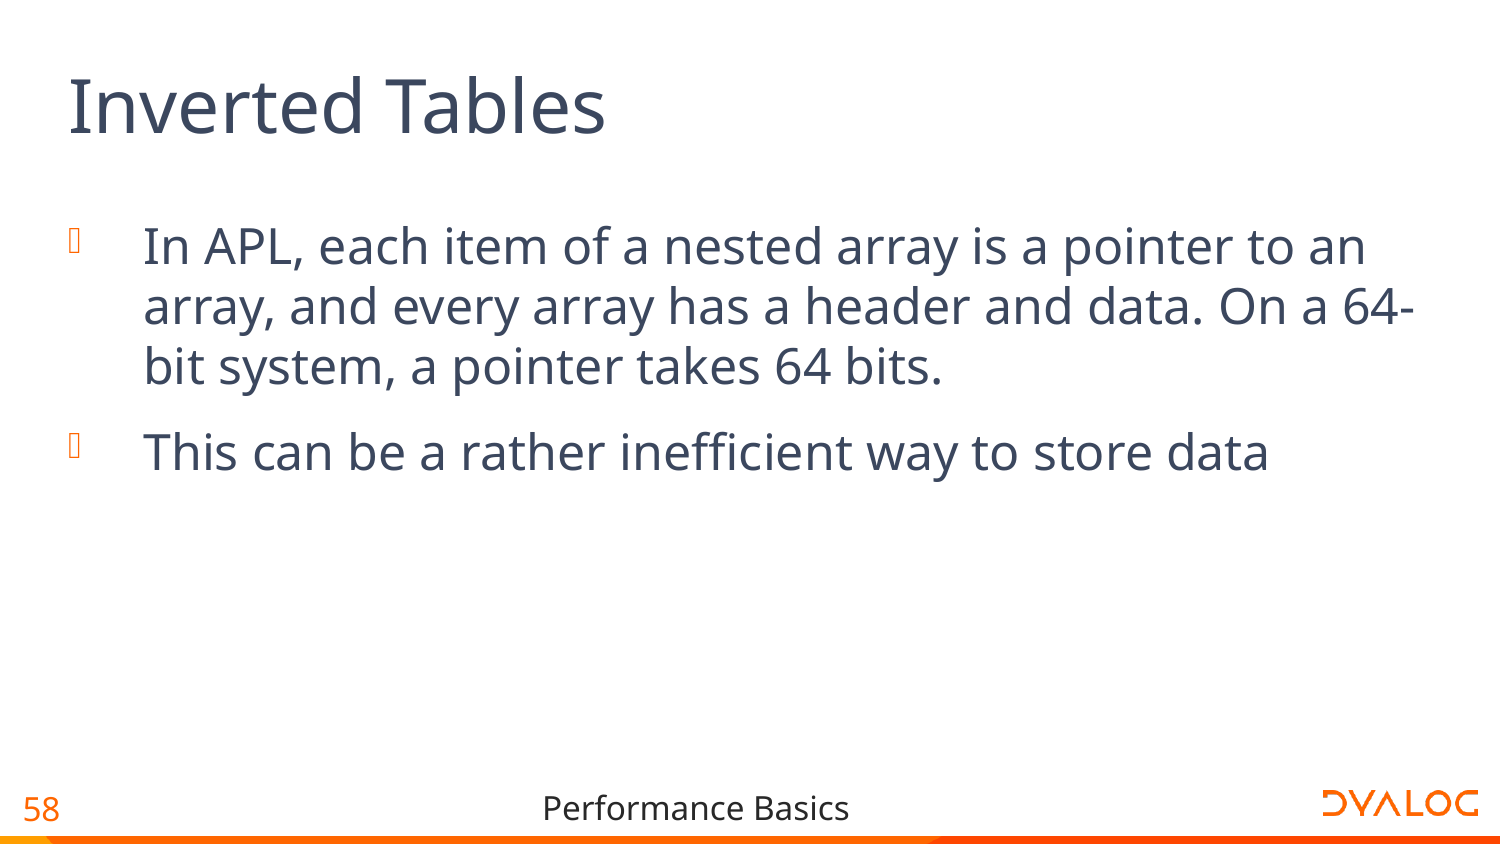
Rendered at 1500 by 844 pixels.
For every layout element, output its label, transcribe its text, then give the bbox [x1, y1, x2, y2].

picture [0, 836, 1500, 844]
title Inverted Tables [53, 43, 1121, 157]
picture [1323, 790, 1478, 816]
list In APL, each item of a nested array is a pointer to an array, and every array has a header and data. On a 64-bit system, a pointer takes 64 bits. This can be a rather inefficient way to store data [53, 207, 1448, 740]
